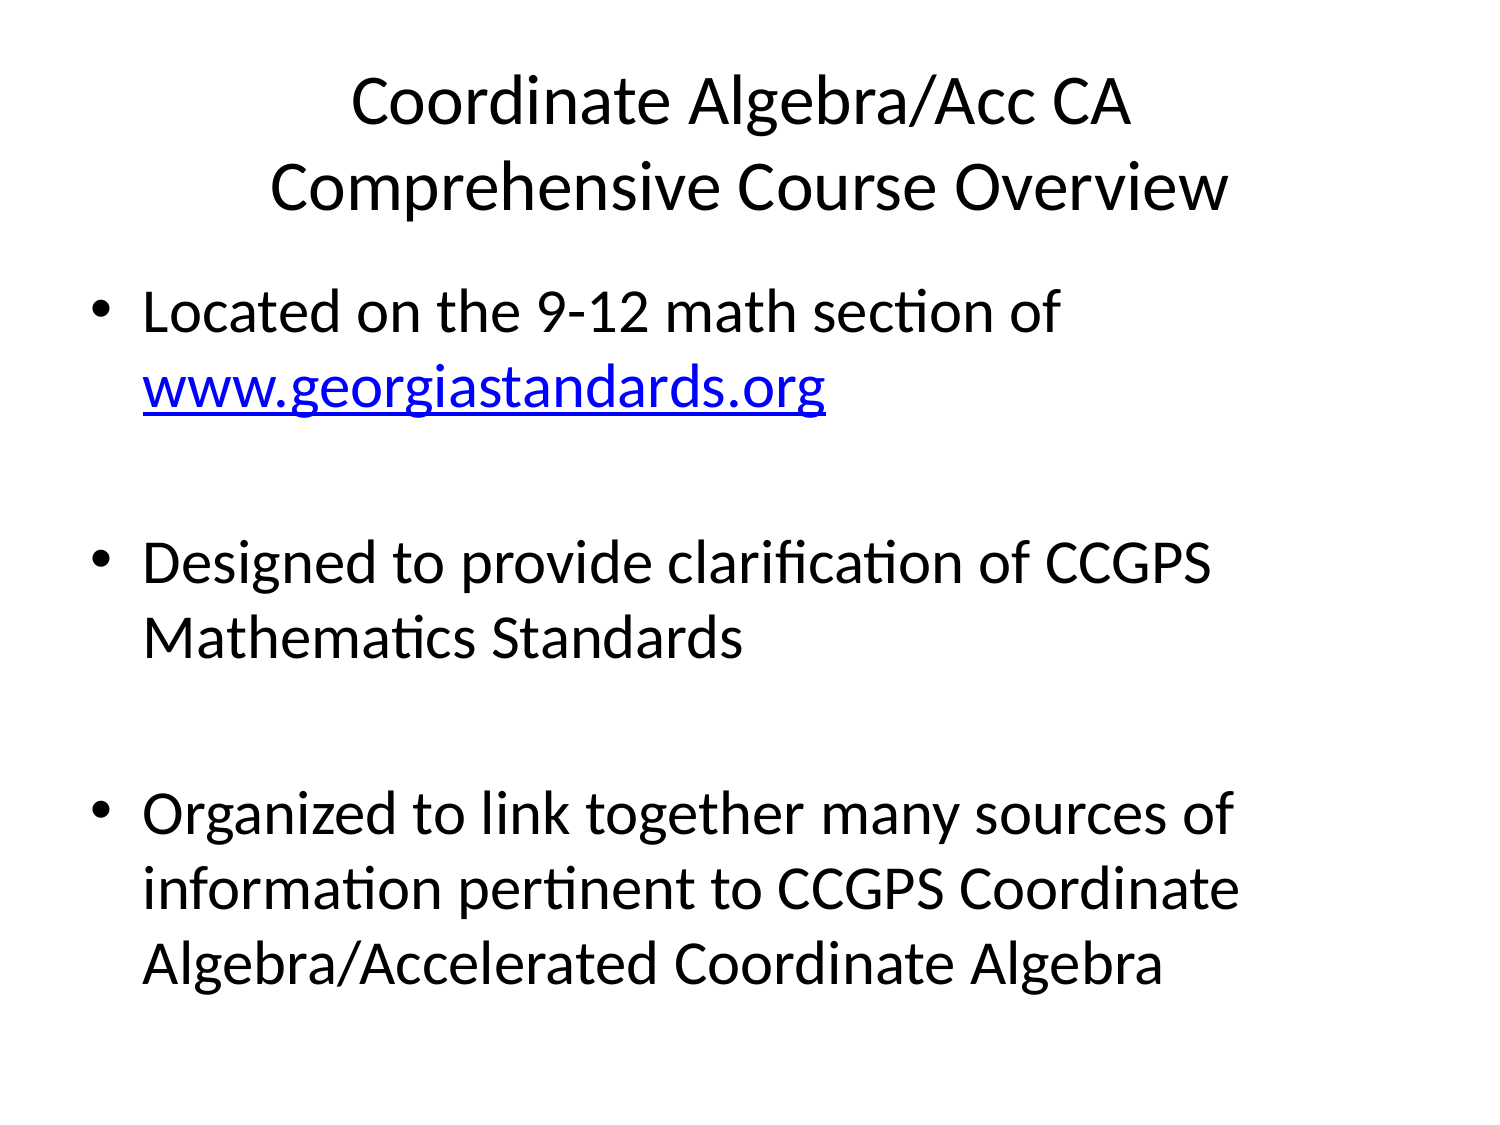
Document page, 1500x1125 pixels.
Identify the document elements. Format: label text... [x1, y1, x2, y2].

list Located on the 9-12 math section of www.georgiastandards.org Designed to provide clarification of CCGPS Mathematics Standards Organized to link together many sources of information pertinent to CCGPS Coordinate Algebra/Accelerated Coordinate Algebra [75, 262, 1425, 1005]
title Coordinate Algebra/Acc CA Comprehensive Course Overview [75, 45, 1425, 233]
